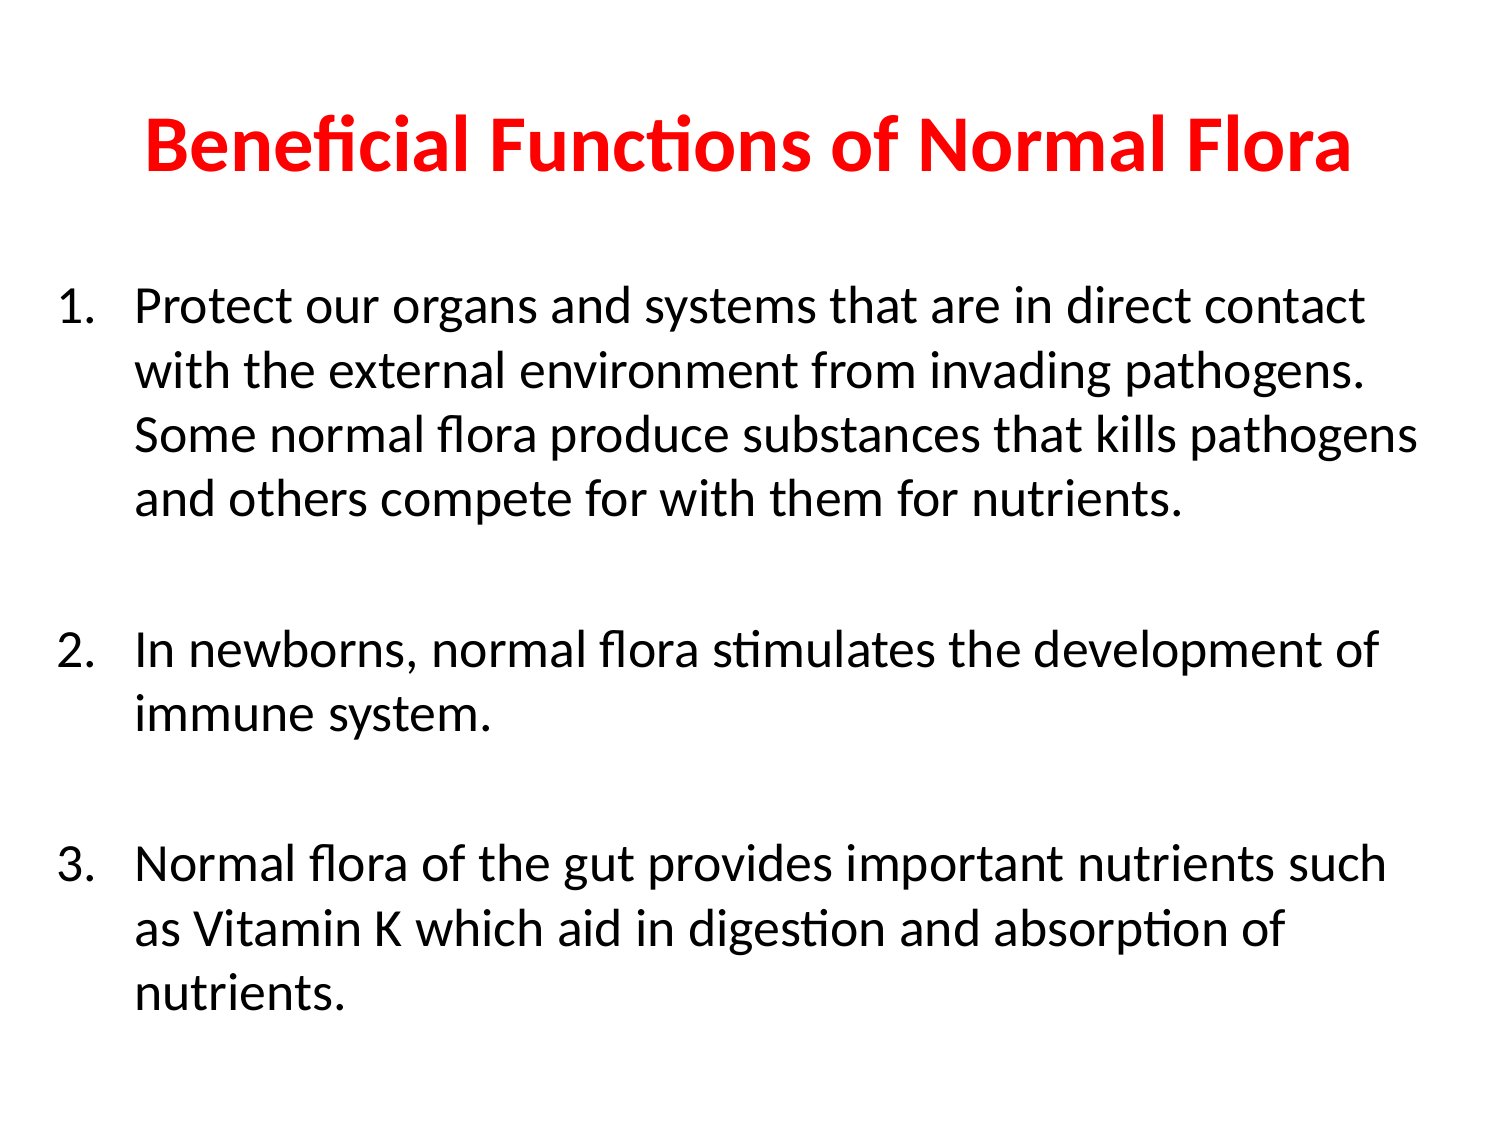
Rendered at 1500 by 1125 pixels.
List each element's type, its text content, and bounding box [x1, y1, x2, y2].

title Beneficial Functions of Normal Flora [75, 45, 1425, 233]
list Protect our organs and systems that are in direct contact with the external environment from invading pathogens. Some normal flora produce substances that kills pathogens and others compete for with them for nutrients. In newborns, normal flora stimulates the development of immune system. Normal flora of the gut provides important nutrients such as Vitamin K which aid in digestion and absorption of nutrients. [41, 262, 1447, 1090]
